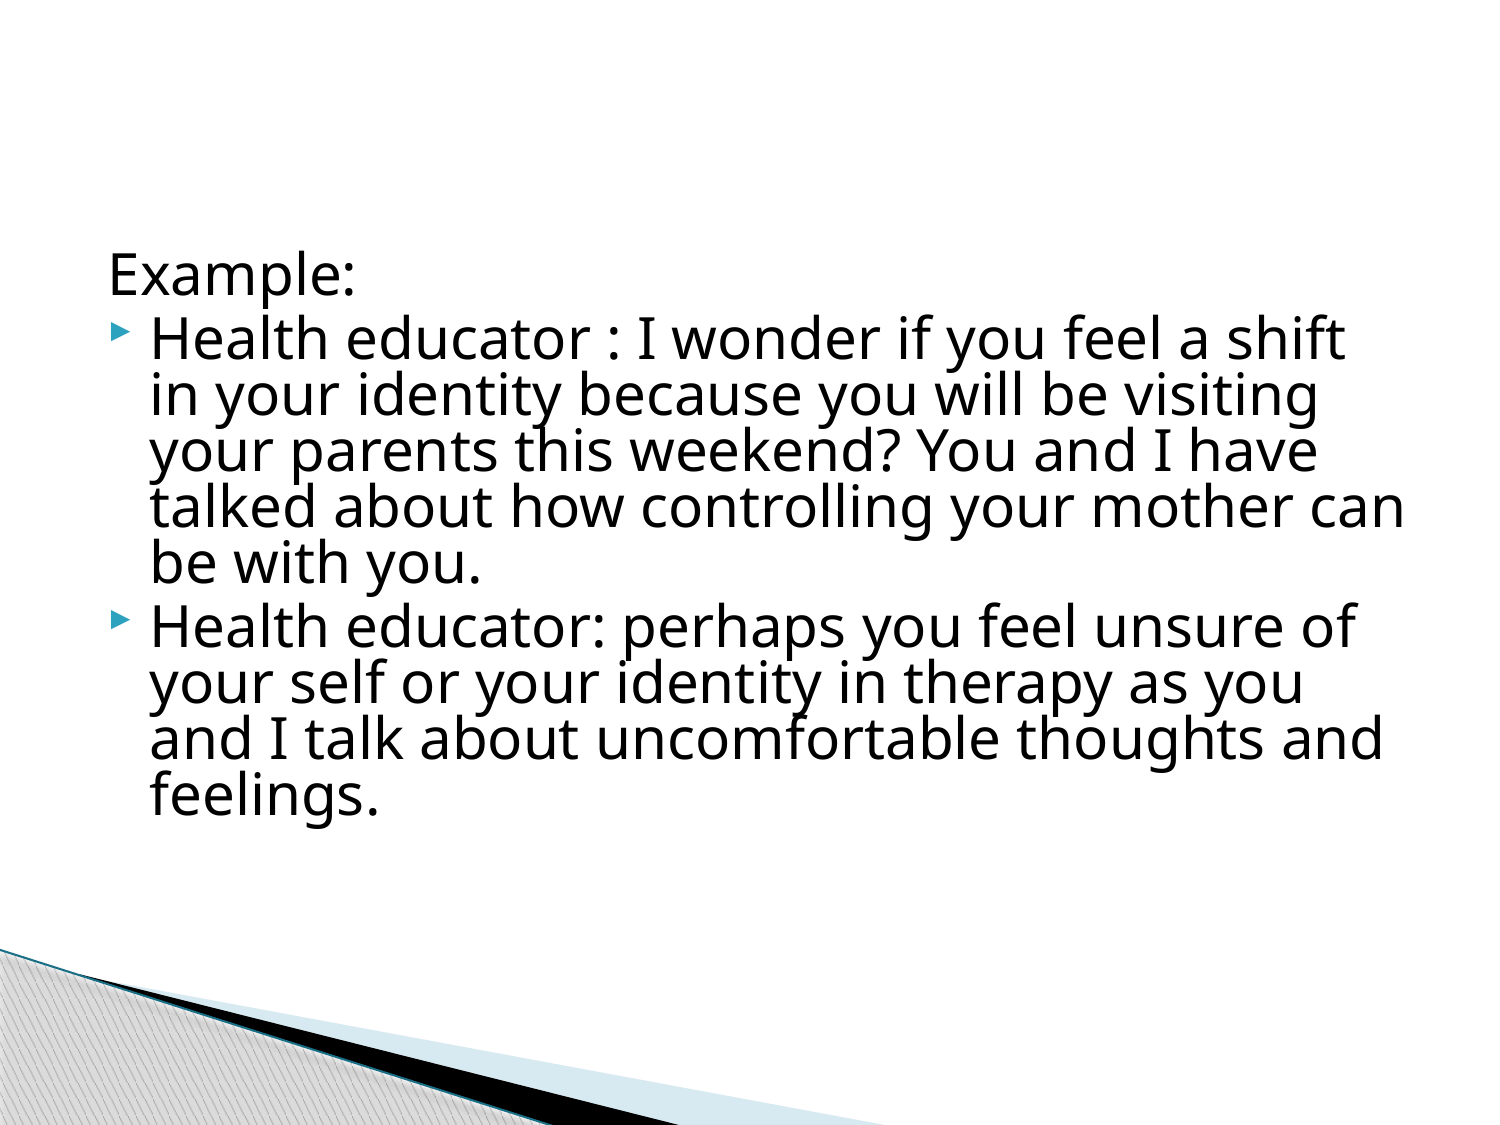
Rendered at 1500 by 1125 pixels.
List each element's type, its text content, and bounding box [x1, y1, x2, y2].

list Example: Health educator : I wonder if you feel a shift in your identity because you will be visiting your parents this weekend? You and I have talked about how controlling your mother can be with you. Health educator: perhaps you feel unsure of your self or your identity in therapy as you and I talk about uncomfortable thoughts and feelings. [75, 243, 1425, 986]
